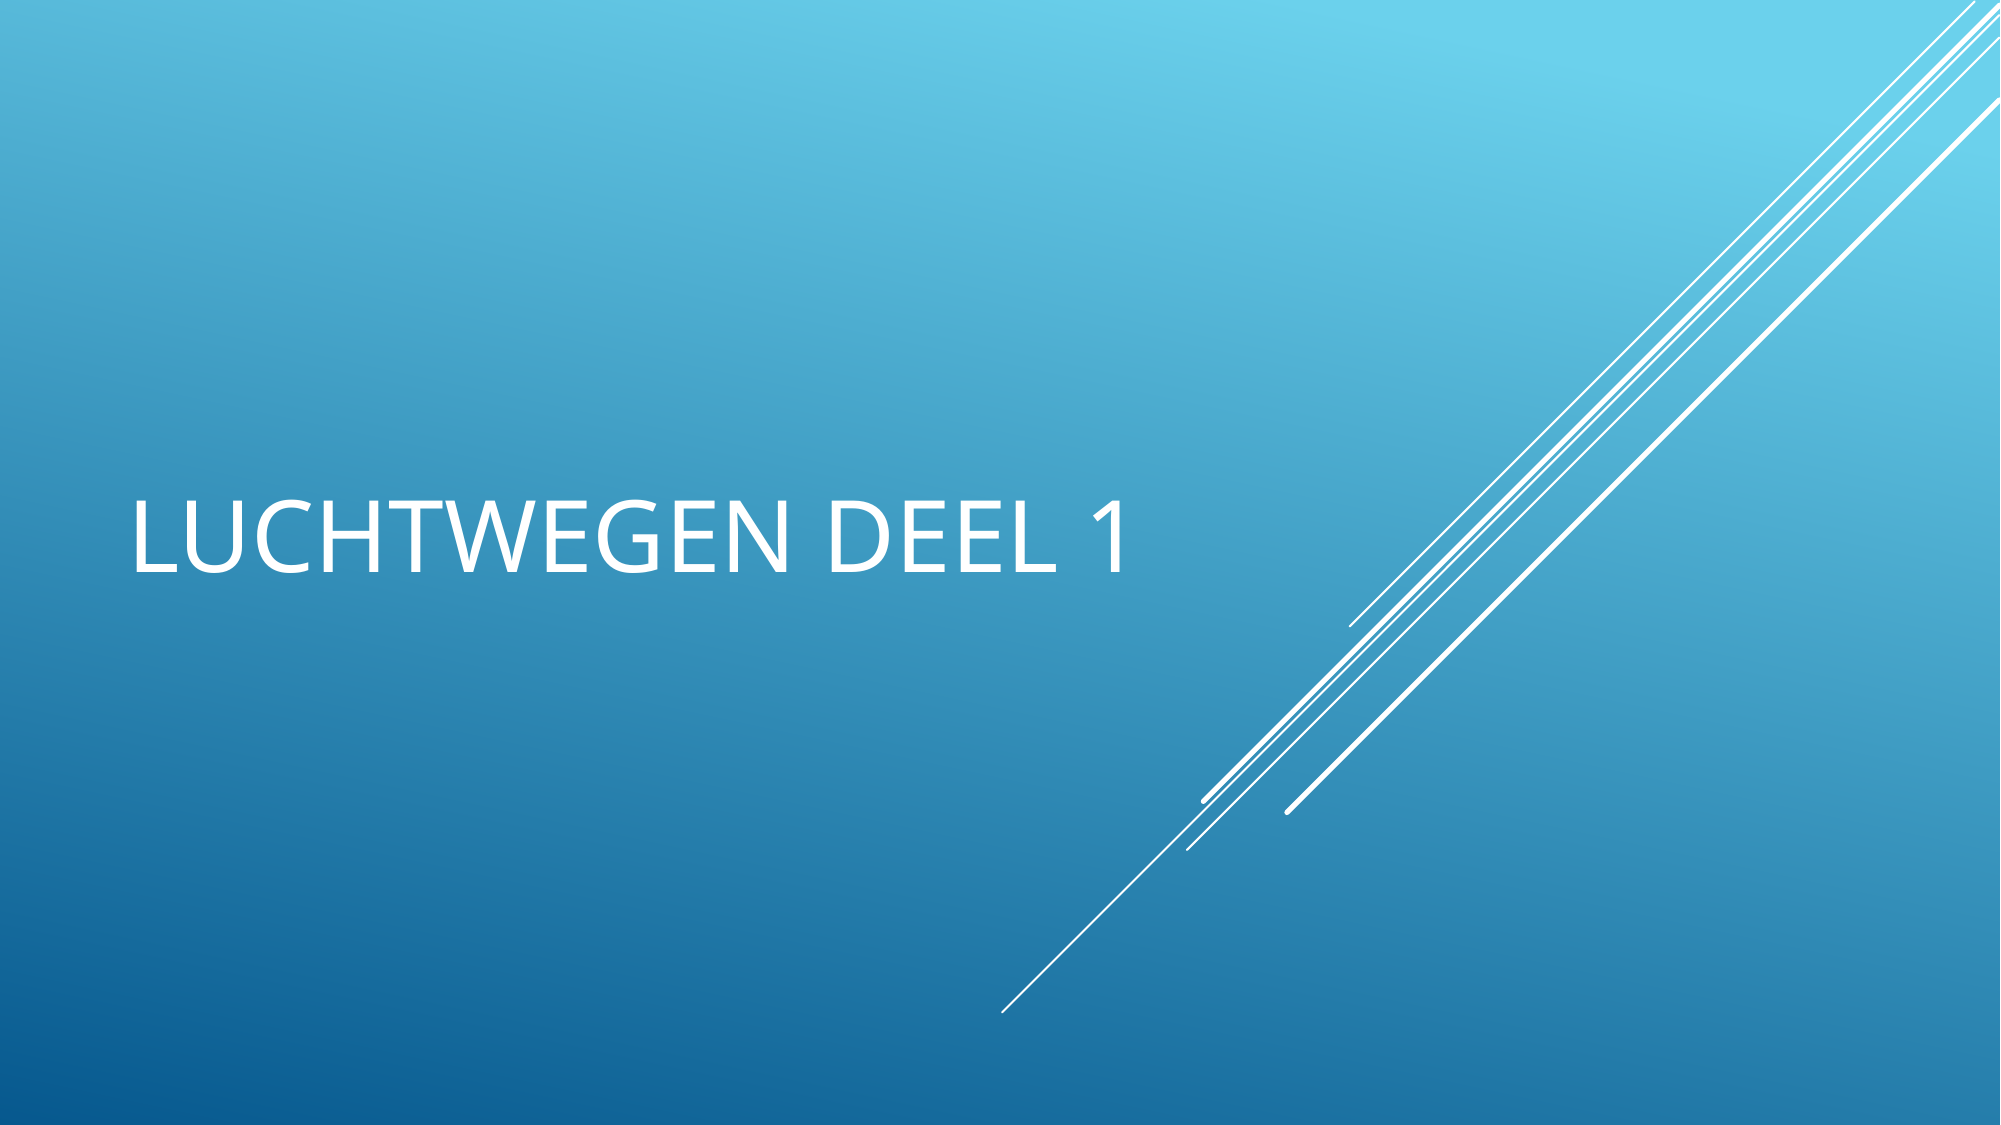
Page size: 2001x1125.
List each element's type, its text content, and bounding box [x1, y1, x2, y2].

title Luchtwegen deel 1 [112, 112, 1425, 600]
